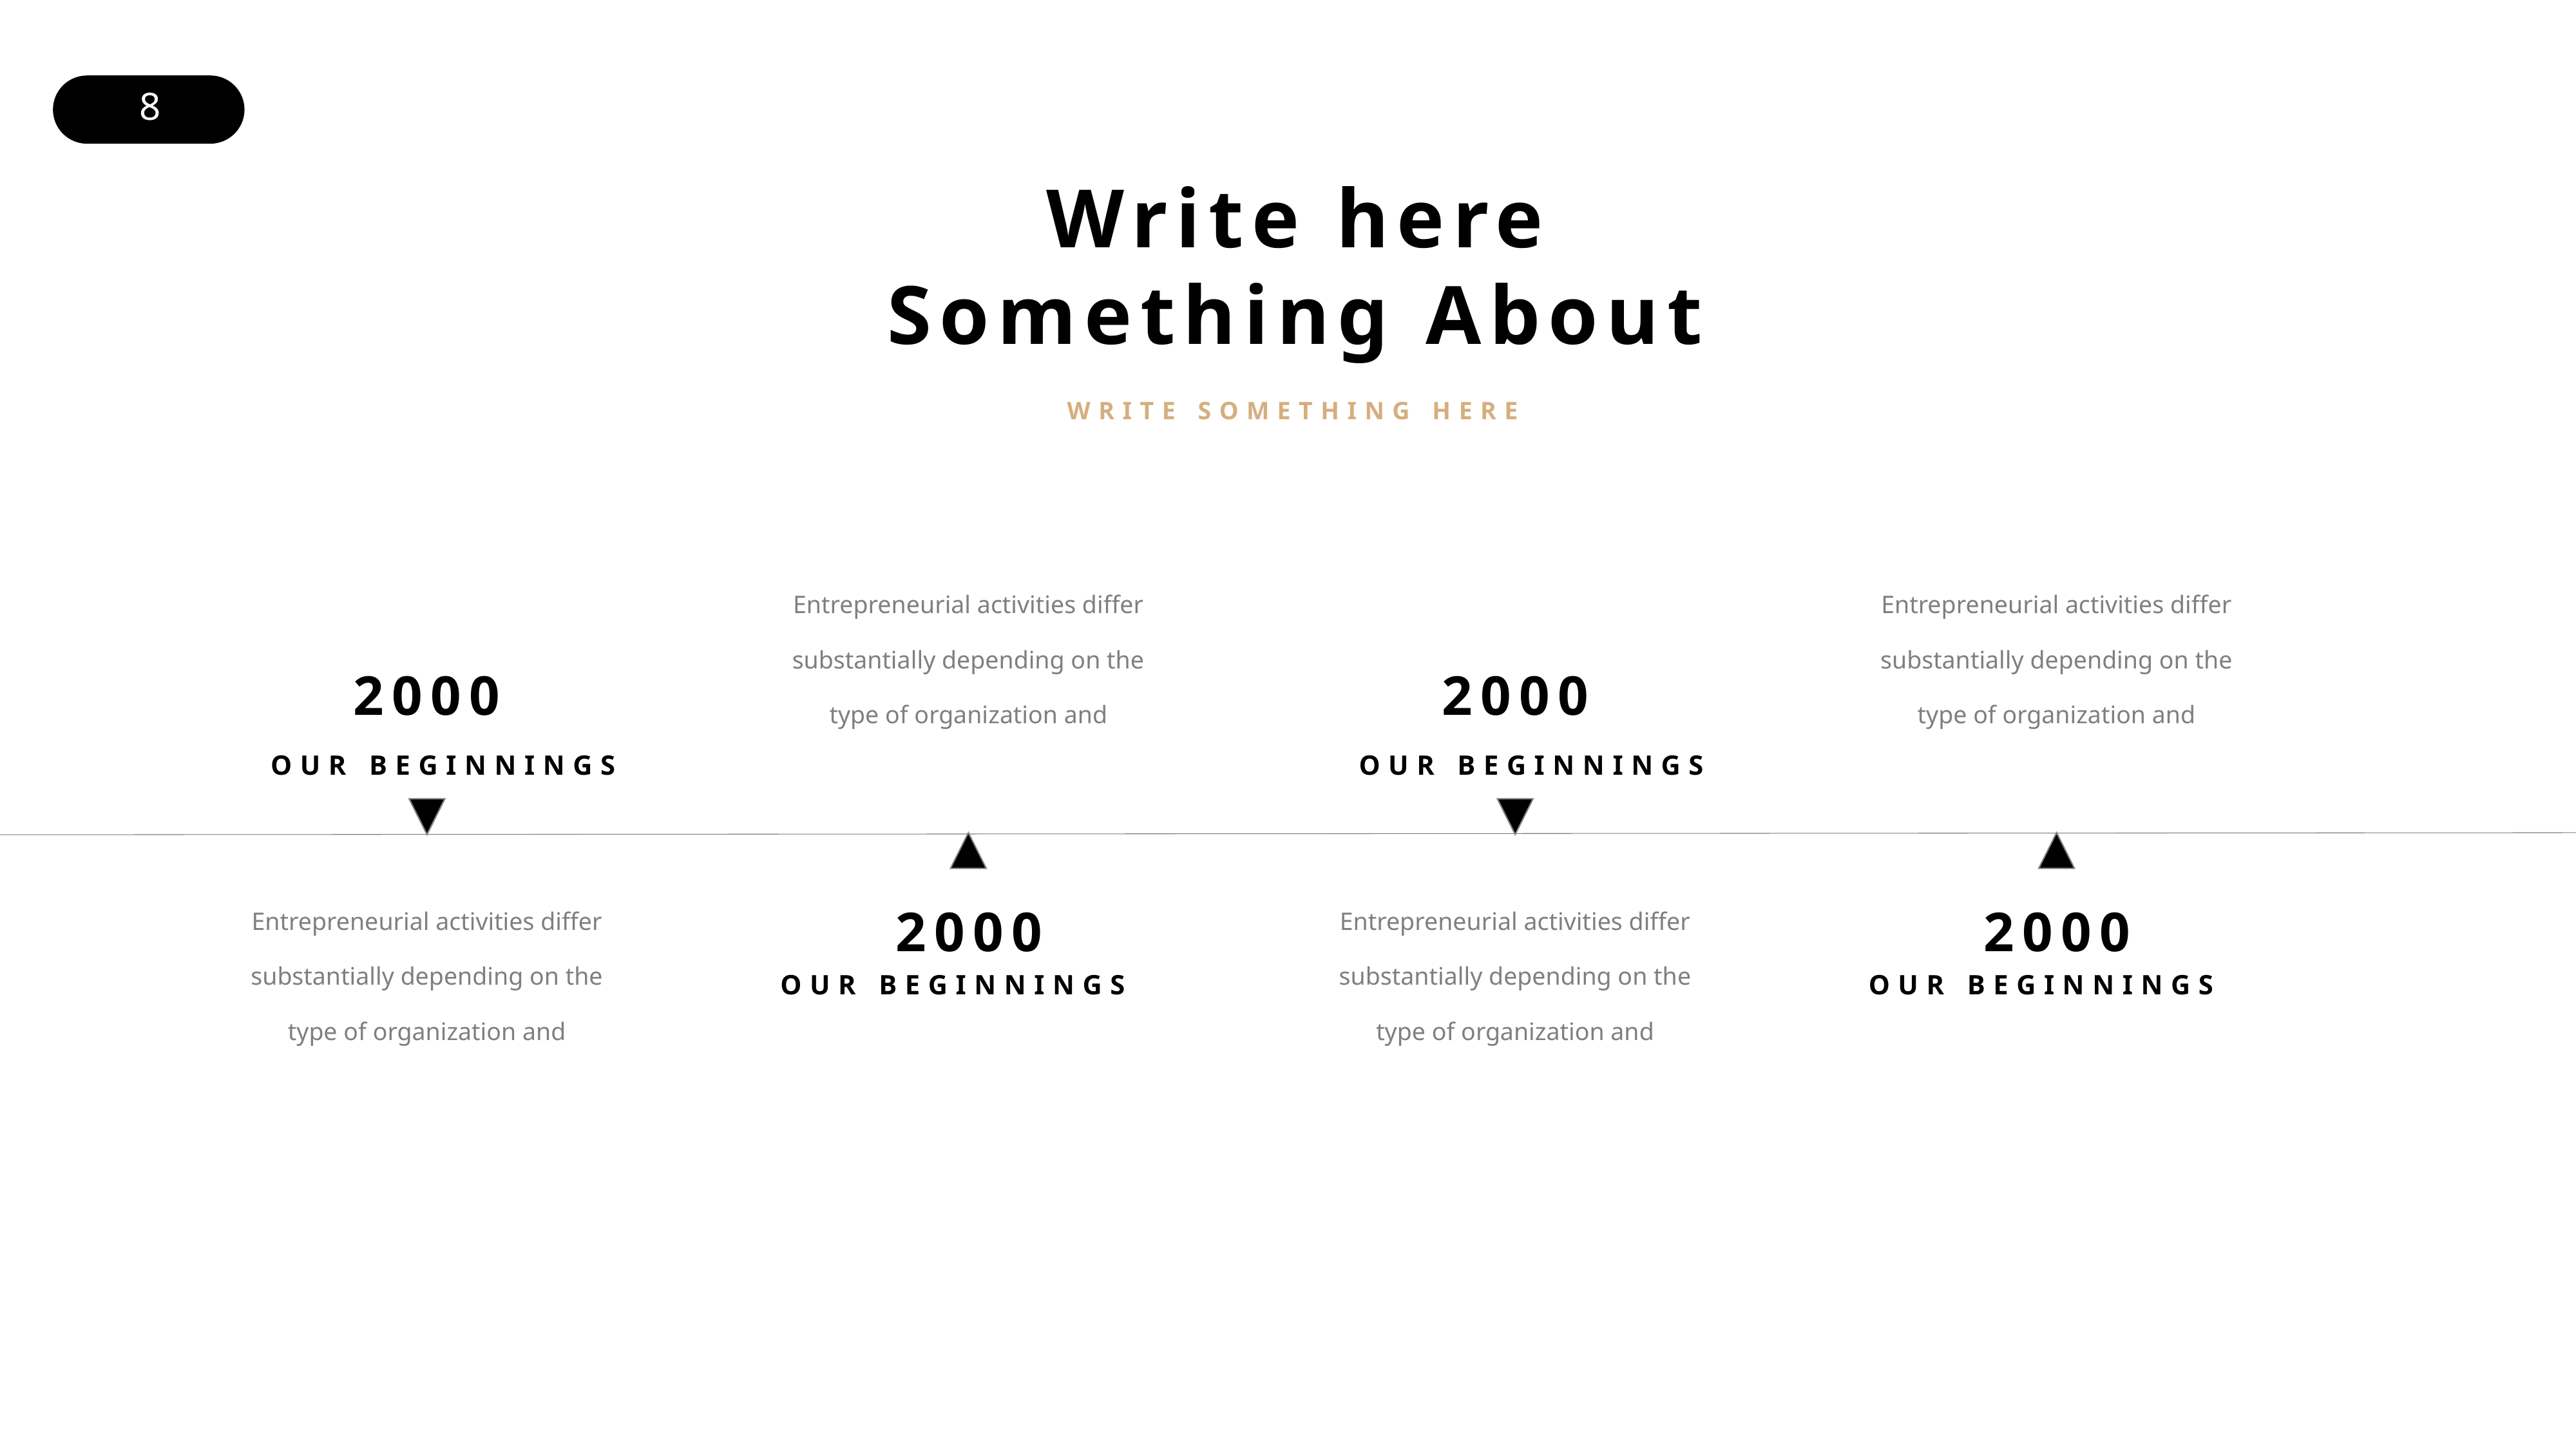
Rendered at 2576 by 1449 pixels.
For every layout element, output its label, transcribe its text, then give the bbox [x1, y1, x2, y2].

text_box Entrepreneurial activities differ substantially depending on the type of organization and [1305, 875, 1726, 1050]
text_box WRITE SOMETHING HERE [995, 376, 1590, 430]
text_box [408, 798, 446, 832]
text_box Entrepreneurial activities differ substantially depending on the type of organization and [758, 558, 1179, 734]
text_box 2000 [1432, 656, 1598, 731]
text_box [2037, 835, 2076, 869]
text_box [0, 832, 2576, 835]
text_box OUR BEGINNINGS [261, 743, 625, 786]
text_box OUR BEGINNINGS [1349, 743, 1713, 786]
text_box [949, 835, 987, 869]
text_box 2000 [886, 893, 1052, 967]
text_box 2000 [1974, 893, 2141, 967]
text_box [1496, 798, 1534, 832]
text_box Entrepreneurial activities differ substantially depending on the type of organization and [216, 875, 637, 1050]
text_box Entrepreneurial activities differ substantially depending on the type of organization and [1846, 558, 2267, 734]
text_box OUR BEGINNINGS [1858, 963, 2223, 1005]
text_box 2000 [344, 656, 510, 731]
text_box OUR BEGINNINGS [770, 963, 1135, 1005]
text_box Write here Something About [736, 162, 1855, 366]
